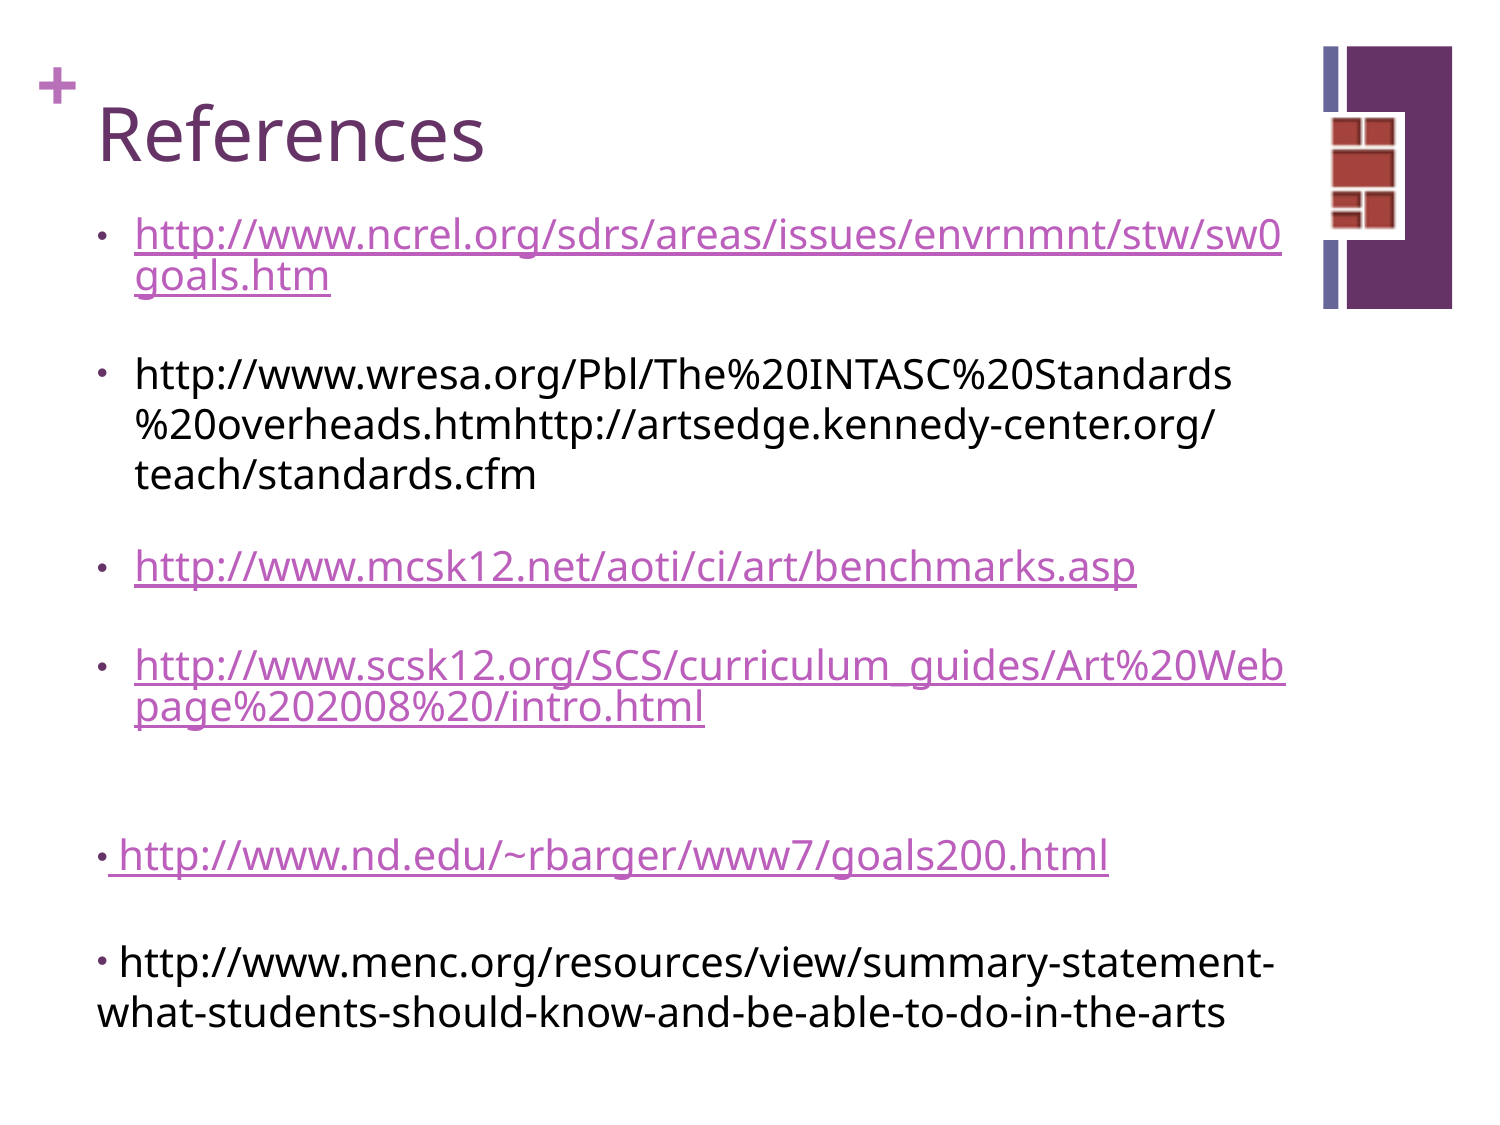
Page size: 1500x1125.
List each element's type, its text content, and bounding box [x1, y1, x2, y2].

picture [1320, 111, 1406, 241]
title References [81, 79, 1322, 200]
list http://www.ncrel.org/sdrs/areas/issues/envrnmnt/stw/sw0goals.htm http://www.wresa.org/Pbl/The%20INTASC%20Standards%20overheads.htmhttp://artsedge.kennedy-center.org/teach/standards.cfm http://www.mcsk12.net/aoti/ci/art/benchmarks.asp http://www.scsk12.org/SCS/curriculum_guides/Art%20Webpage%202008%20/intro.html http://www.nd.edu/~rbarger/www7/goals200.html http://www.menc.org/resources/view/summary-statement-what-students-should-know-and-be-able-to-do-in-the-arts [81, 200, 1322, 1005]
